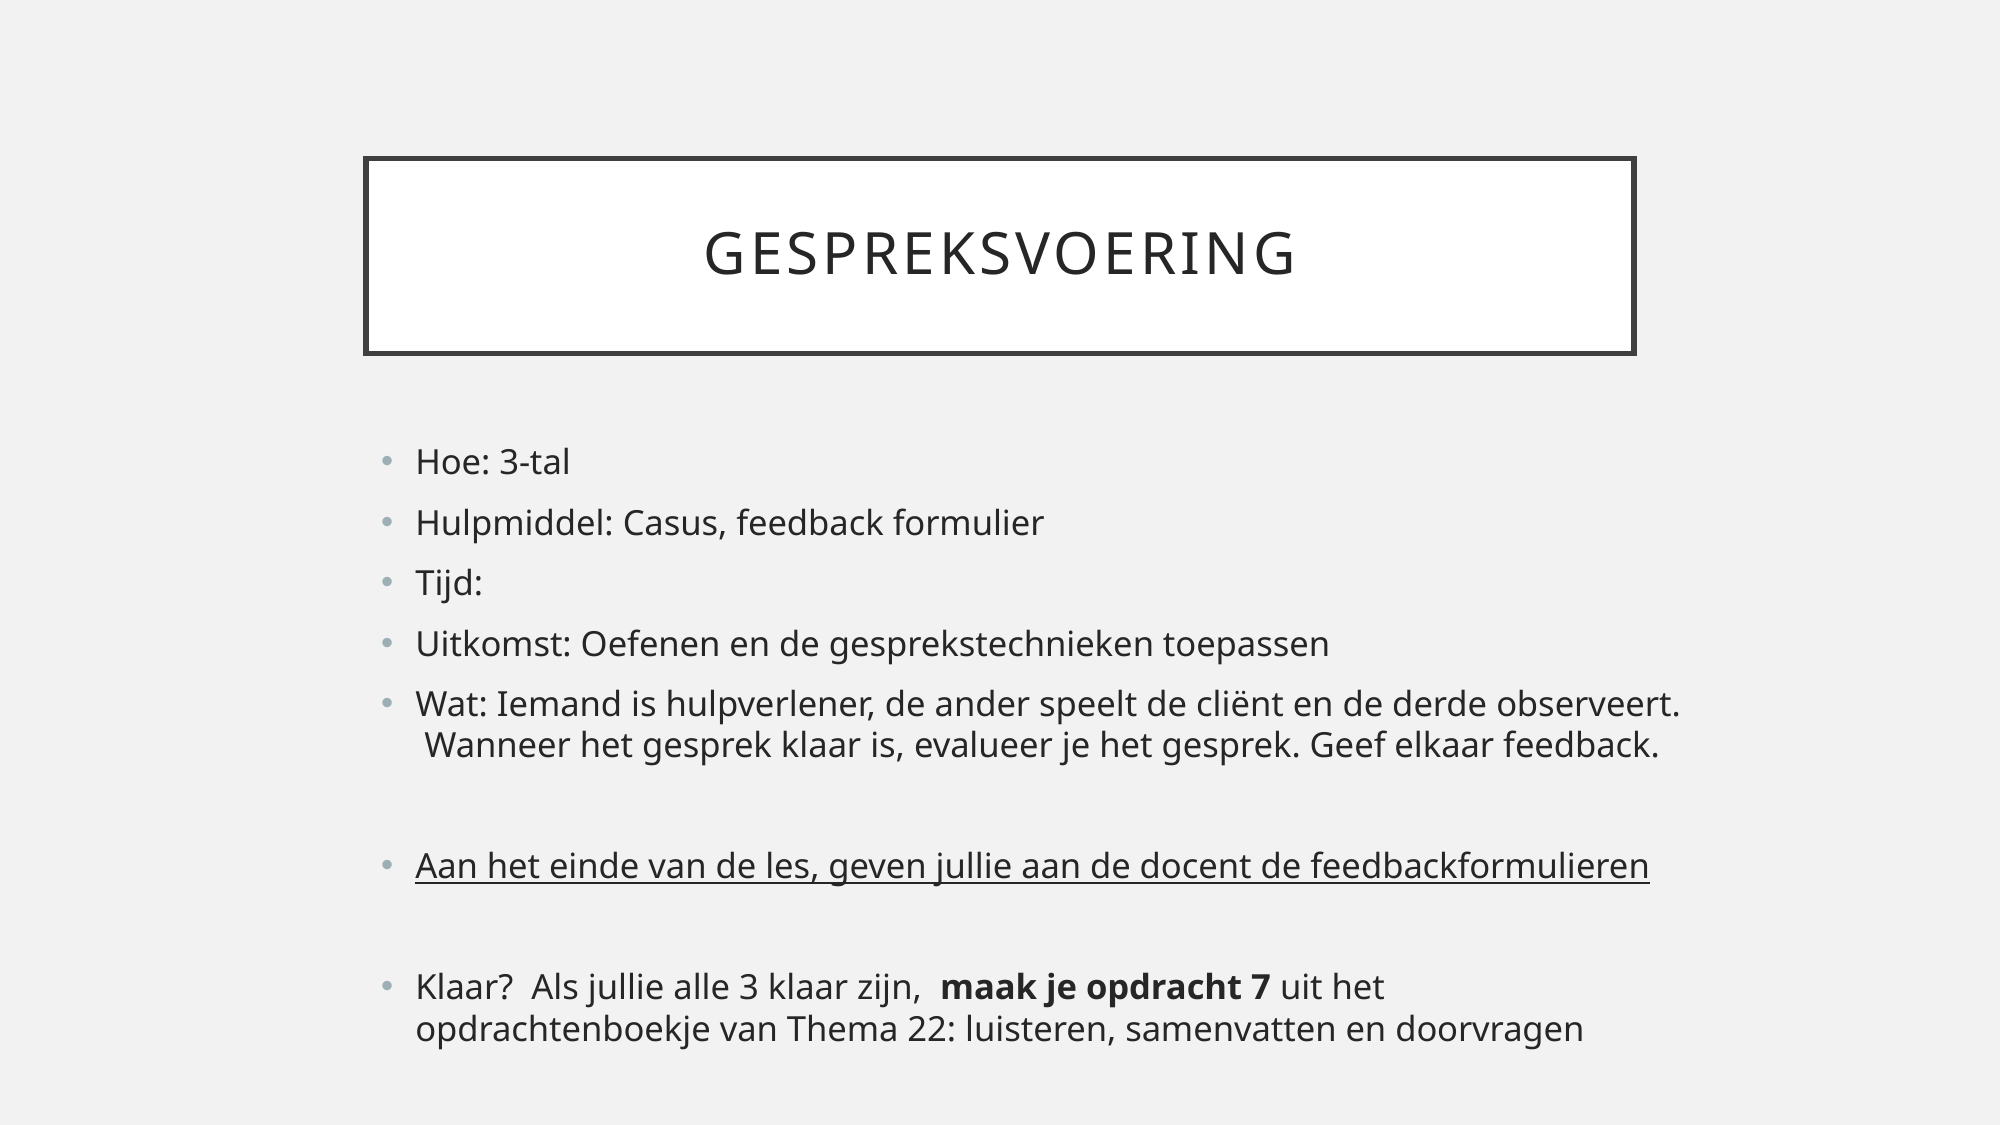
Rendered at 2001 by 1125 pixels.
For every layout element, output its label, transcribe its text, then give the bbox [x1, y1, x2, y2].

list Hoe: 3-tal Hulpmiddel: Casus, feedback formulier Tijd: Uitkomst: Oefenen en de gesprekstechnieken toepassen Wat: Iemand is hulpverlener, de ander speelt de cliënt en de derde observeert. Wanneer het gesprek klaar is, evalueer je het gesprek. Geef elkaar feedback. Aan het einde van de les, geven jullie aan de docent de feedbackformulieren Klaar? Als jullie alle 3 klaar zijn, maak je opdracht 7 uit het opdrachtenboekje van Thema 22: luisteren, samenvatten en doorvragen [366, 432, 1704, 1083]
title Gespreksvoering [363, 156, 1637, 356]
